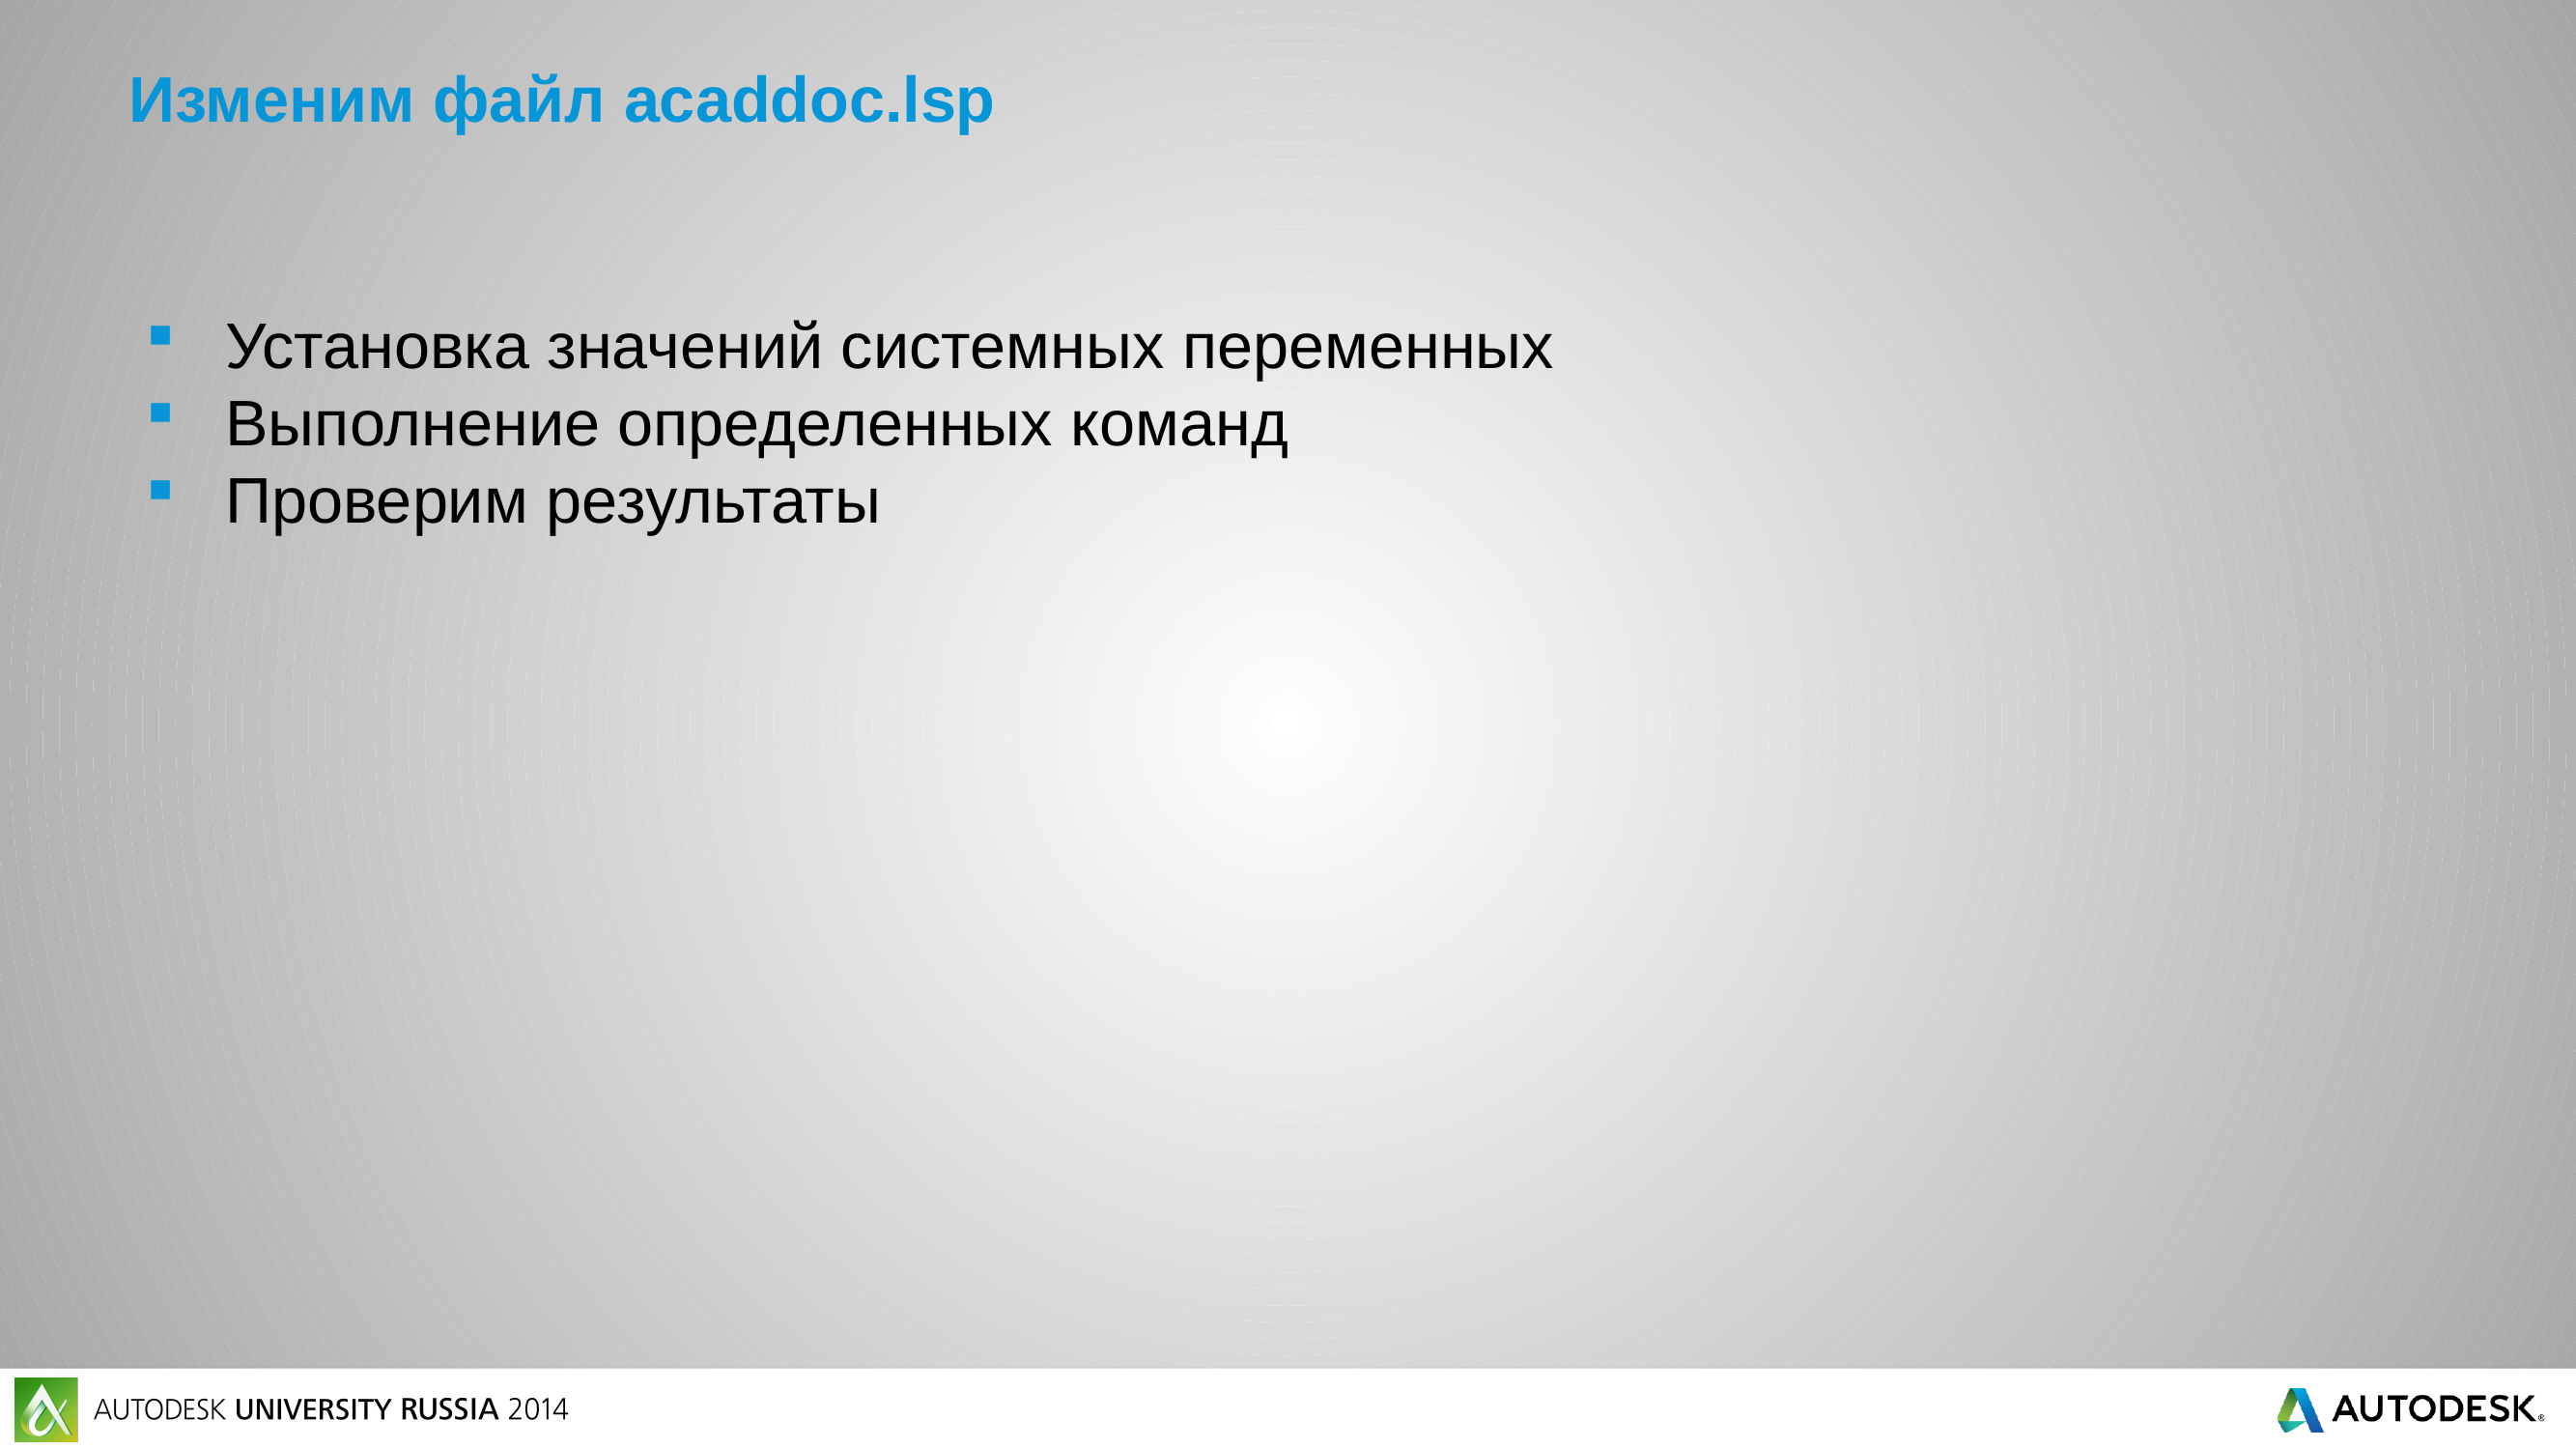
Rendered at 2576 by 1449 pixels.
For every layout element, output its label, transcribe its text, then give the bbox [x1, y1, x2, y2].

picture [14, 1378, 569, 1442]
list Установка значений системных переменных Выполнение определенных команд Проверим результаты [128, 304, 2448, 1312]
title Изменим файл acaddoc.lsp [128, 58, 2448, 299]
picture [2276, 1386, 2545, 1434]
